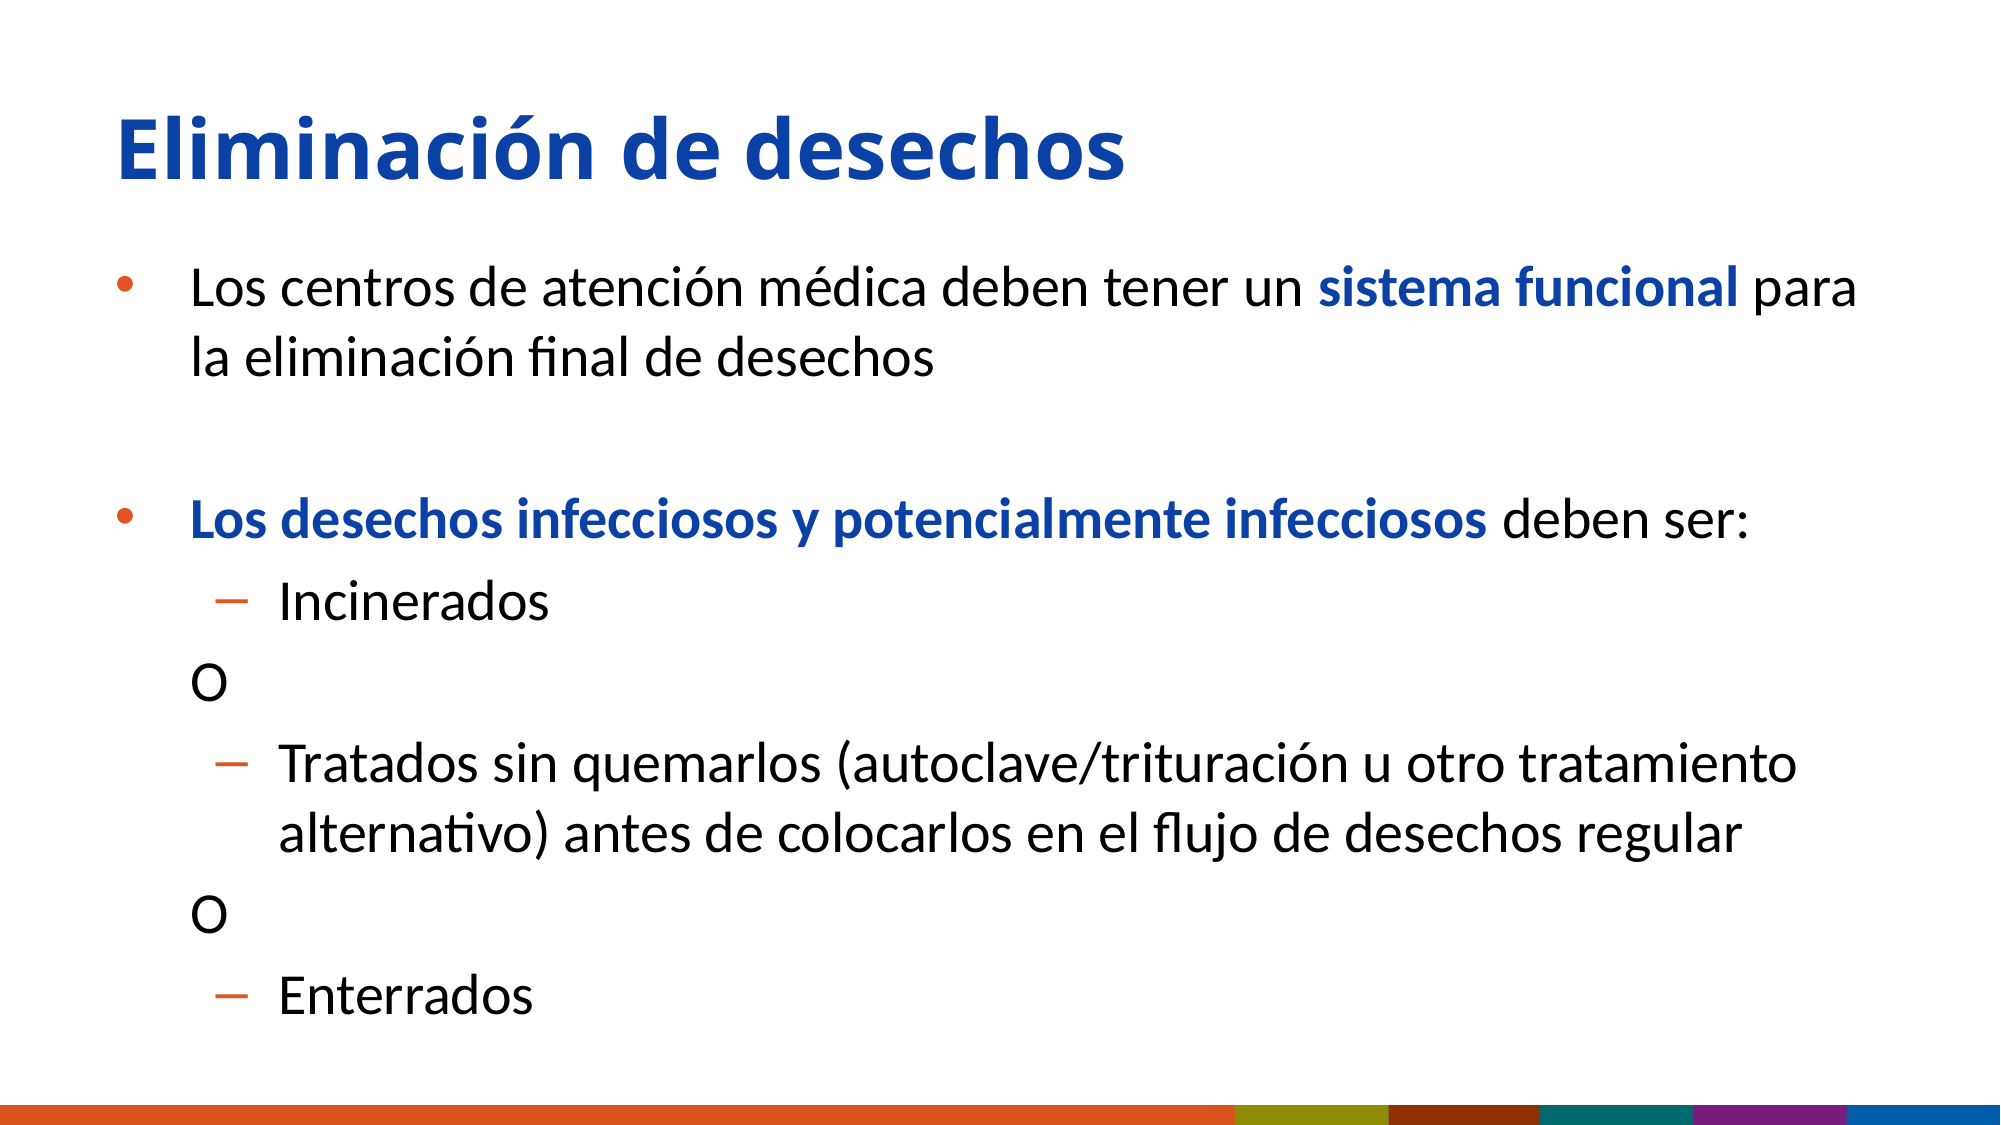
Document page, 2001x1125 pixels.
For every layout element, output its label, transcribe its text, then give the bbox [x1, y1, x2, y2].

title Eliminación de desechos [99, 45, 1900, 205]
list Los centros de atención médica deben tener un sistema funcional para la eliminación final de desechos Los desechos infecciosos y potencialmente infecciosos deben ser: Incinerados O Tratados sin quemarlos (autoclave/trituración u otro tratamiento alternativo) antes de colocarlos en el flujo de desechos regular O Enterrados [99, 241, 1900, 1048]
picture [0, 1105, 2000, 1125]
